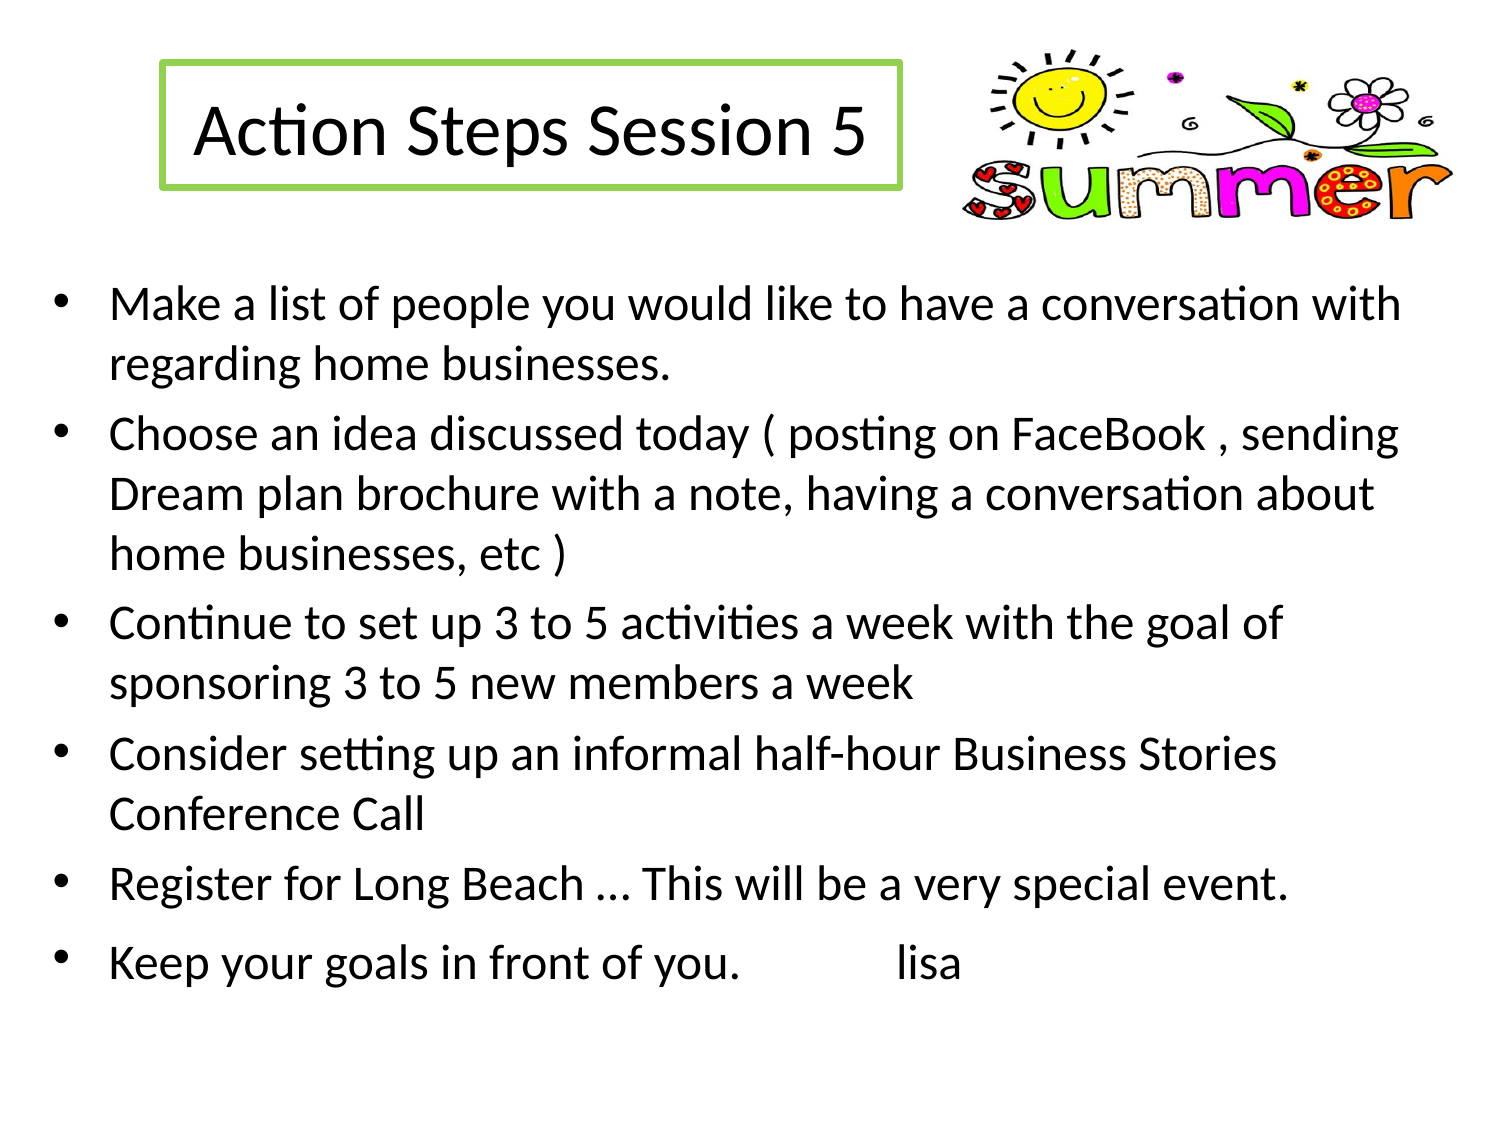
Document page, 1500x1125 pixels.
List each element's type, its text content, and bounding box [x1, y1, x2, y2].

title Action Steps Session 5 [162, 62, 900, 188]
picture [962, 49, 1453, 220]
list Make a list of people you would like to have a conversation with regarding home businesses. Choose an idea discussed today ( posting on FaceBook , sending Dream plan brochure with a note, having a conversation about home businesses, etc ) Continue to set up 3 to 5 activities a week with the goal of sponsoring 3 to 5 new members a week Consider setting up an informal half-hour Business Stories Conference Call Register for Long Beach … This will be a very special event. Keep your goals in front of you. lisa [37, 262, 1463, 1088]
